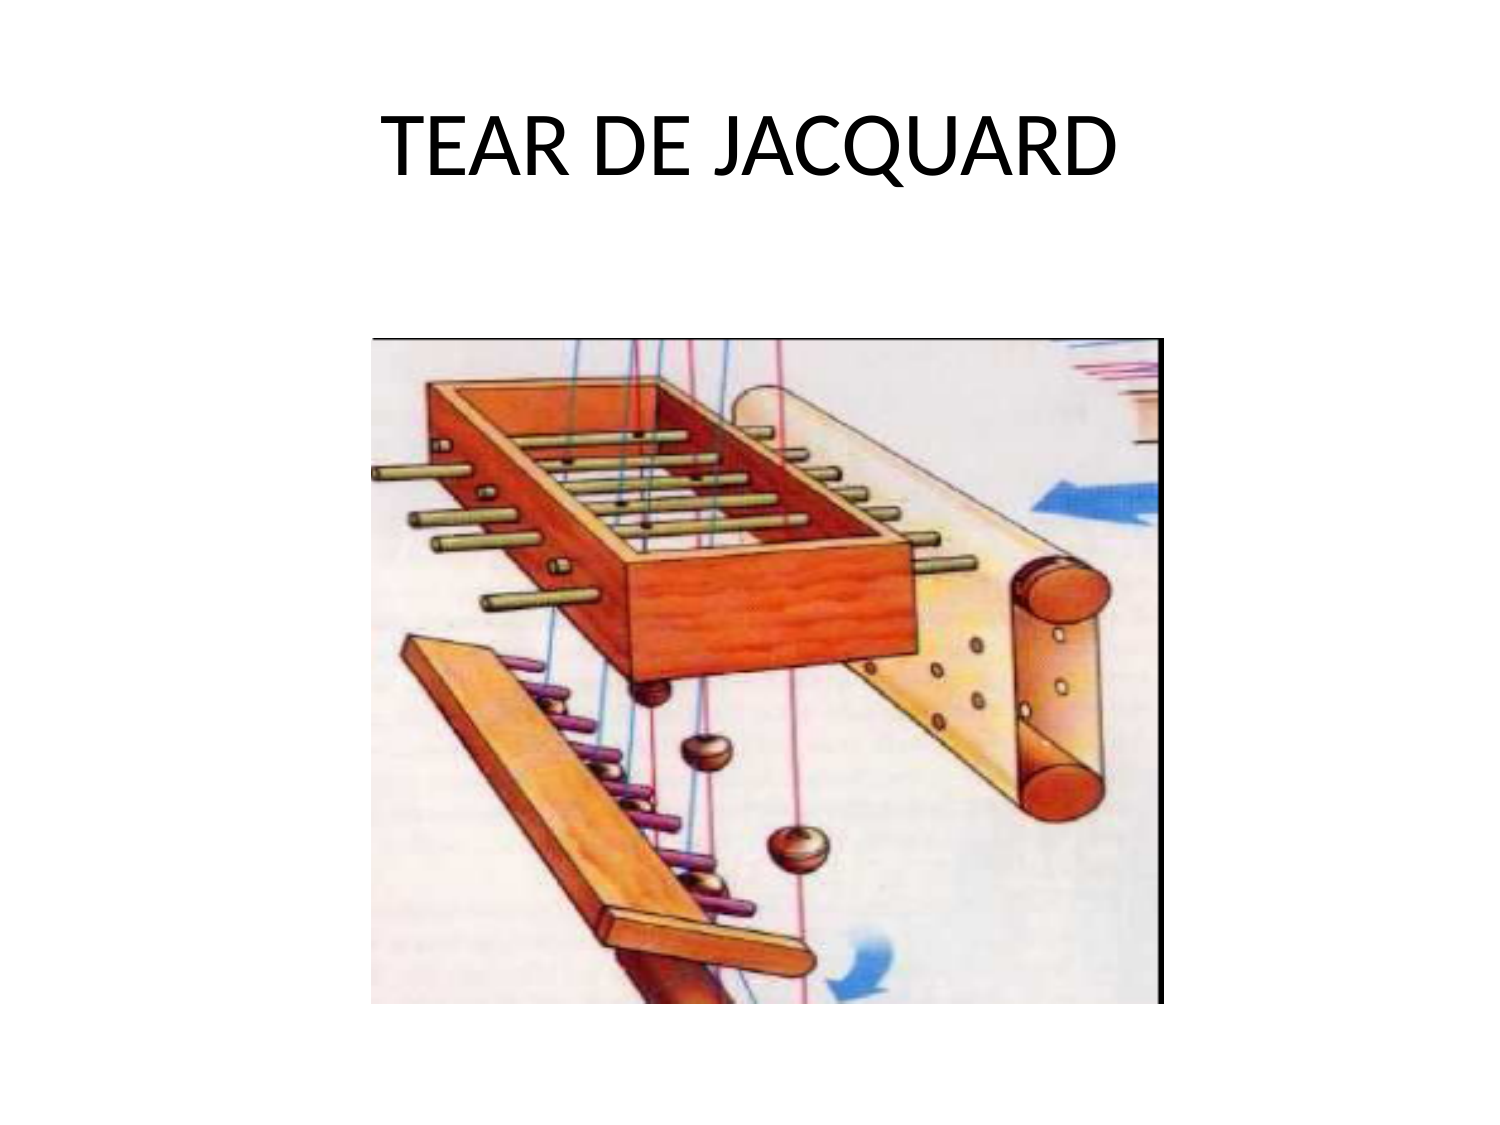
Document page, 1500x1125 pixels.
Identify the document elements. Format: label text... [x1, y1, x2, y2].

title TEAR DE JACQUARD [75, 45, 1425, 233]
picture [371, 337, 1164, 1004]
